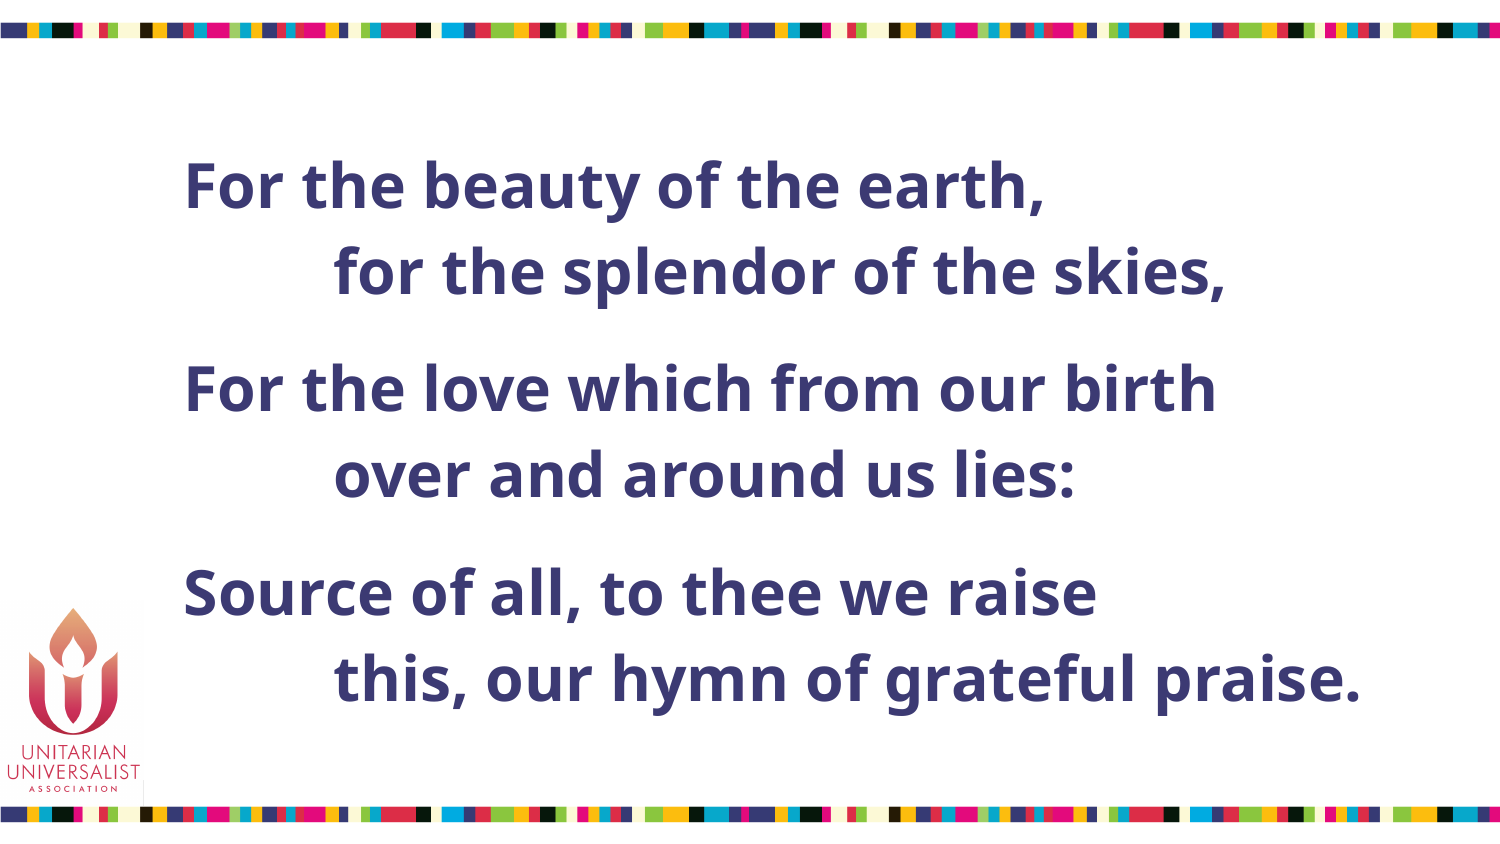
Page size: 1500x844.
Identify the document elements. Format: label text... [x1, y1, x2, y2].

picture [0, 600, 1500, 824]
text_box For the beauty of the earth, for the splendor of the skies, For the love which from our birth over and around us lies: Source of all, to thee we raise this, our hymn of grateful praise. [168, 119, 1404, 729]
picture [0, 22, 1500, 40]
